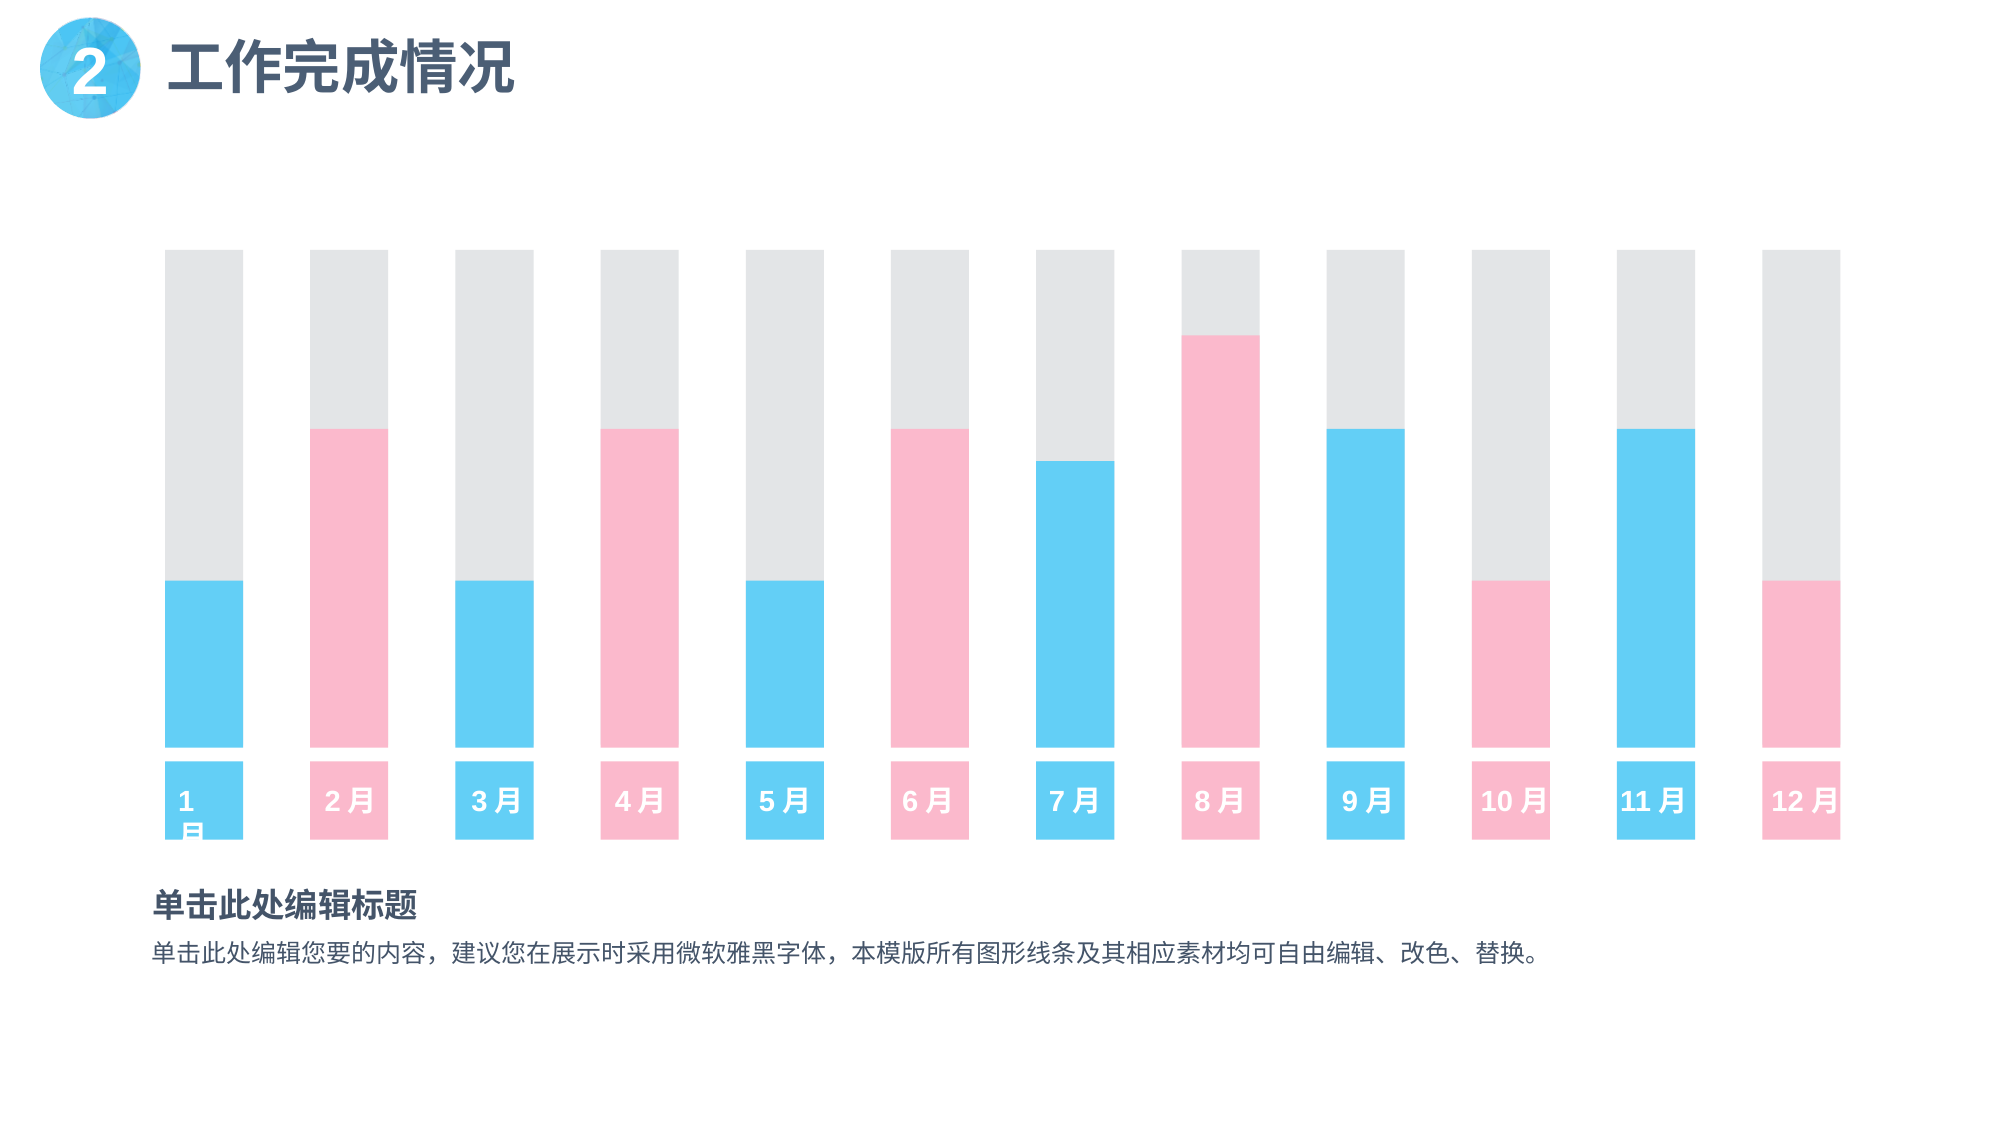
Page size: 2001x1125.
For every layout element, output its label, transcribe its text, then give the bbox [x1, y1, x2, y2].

text_box [1616, 825, 1696, 840]
text_box [1181, 761, 1260, 774]
text_box [1471, 249, 1550, 580]
text_box [1181, 335, 1260, 748]
text_box 2月 [300, 774, 402, 825]
text_box [1036, 825, 1115, 840]
text_box [890, 761, 969, 774]
text_box [1762, 825, 1841, 840]
text_box [600, 428, 679, 748]
text_box [1036, 249, 1115, 461]
text_box 10月 [1465, 774, 1567, 825]
text_box [1471, 580, 1550, 748]
text_box [1036, 761, 1115, 774]
text_box [455, 761, 534, 774]
text_box [165, 249, 244, 580]
text_box 1月 [163, 775, 242, 860]
text_box [1326, 428, 1405, 748]
text_box [1326, 249, 1405, 428]
text_box [1616, 249, 1696, 428]
text_box [1762, 580, 1841, 748]
text_box [745, 761, 824, 774]
text_box [310, 428, 389, 748]
text_box [1762, 249, 1841, 580]
text_box [745, 249, 824, 580]
text_box [890, 825, 969, 840]
text_box [1181, 249, 1260, 335]
text_box 5月 [734, 774, 836, 825]
text_box [310, 761, 389, 774]
text_box [1616, 428, 1696, 748]
text_box [310, 825, 389, 840]
text_box [1181, 825, 1260, 840]
text_box [745, 580, 824, 748]
text_box 3月 [447, 774, 549, 825]
text_box [600, 249, 679, 428]
text_box 6月 [877, 774, 979, 825]
text_box [745, 825, 824, 840]
text_box 7月 [1024, 774, 1126, 825]
text_box [165, 761, 244, 840]
text_box 4月 [590, 774, 692, 825]
text_box [1326, 825, 1405, 840]
text_box [455, 825, 534, 840]
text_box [40, 18, 698, 119]
text_box [165, 580, 244, 748]
text_box [1036, 461, 1115, 748]
text_box [310, 249, 389, 428]
text_box 11月 [1605, 774, 1707, 825]
text_box [600, 825, 679, 840]
text_box 9月 [1317, 774, 1419, 825]
text_box 8月 [1170, 774, 1272, 825]
text_box [1471, 761, 1550, 774]
text_box 单击此处编辑您要的内容，建议您在展示时采用微软雅黑字体，本模版所有图形线条及其相应素材均可自由编辑、改色、替换。 [137, 924, 1762, 975]
text_box [600, 761, 679, 774]
text_box [455, 580, 534, 748]
text_box [1326, 761, 1405, 774]
text_box [1762, 761, 1841, 774]
text_box [455, 249, 534, 580]
text_box [1616, 761, 1696, 774]
text_box 12月 [1756, 774, 1858, 825]
text_box [1471, 825, 1550, 840]
text_box [890, 428, 969, 748]
text_box 单击此处编辑标题 [137, 869, 491, 932]
text_box [890, 249, 969, 428]
